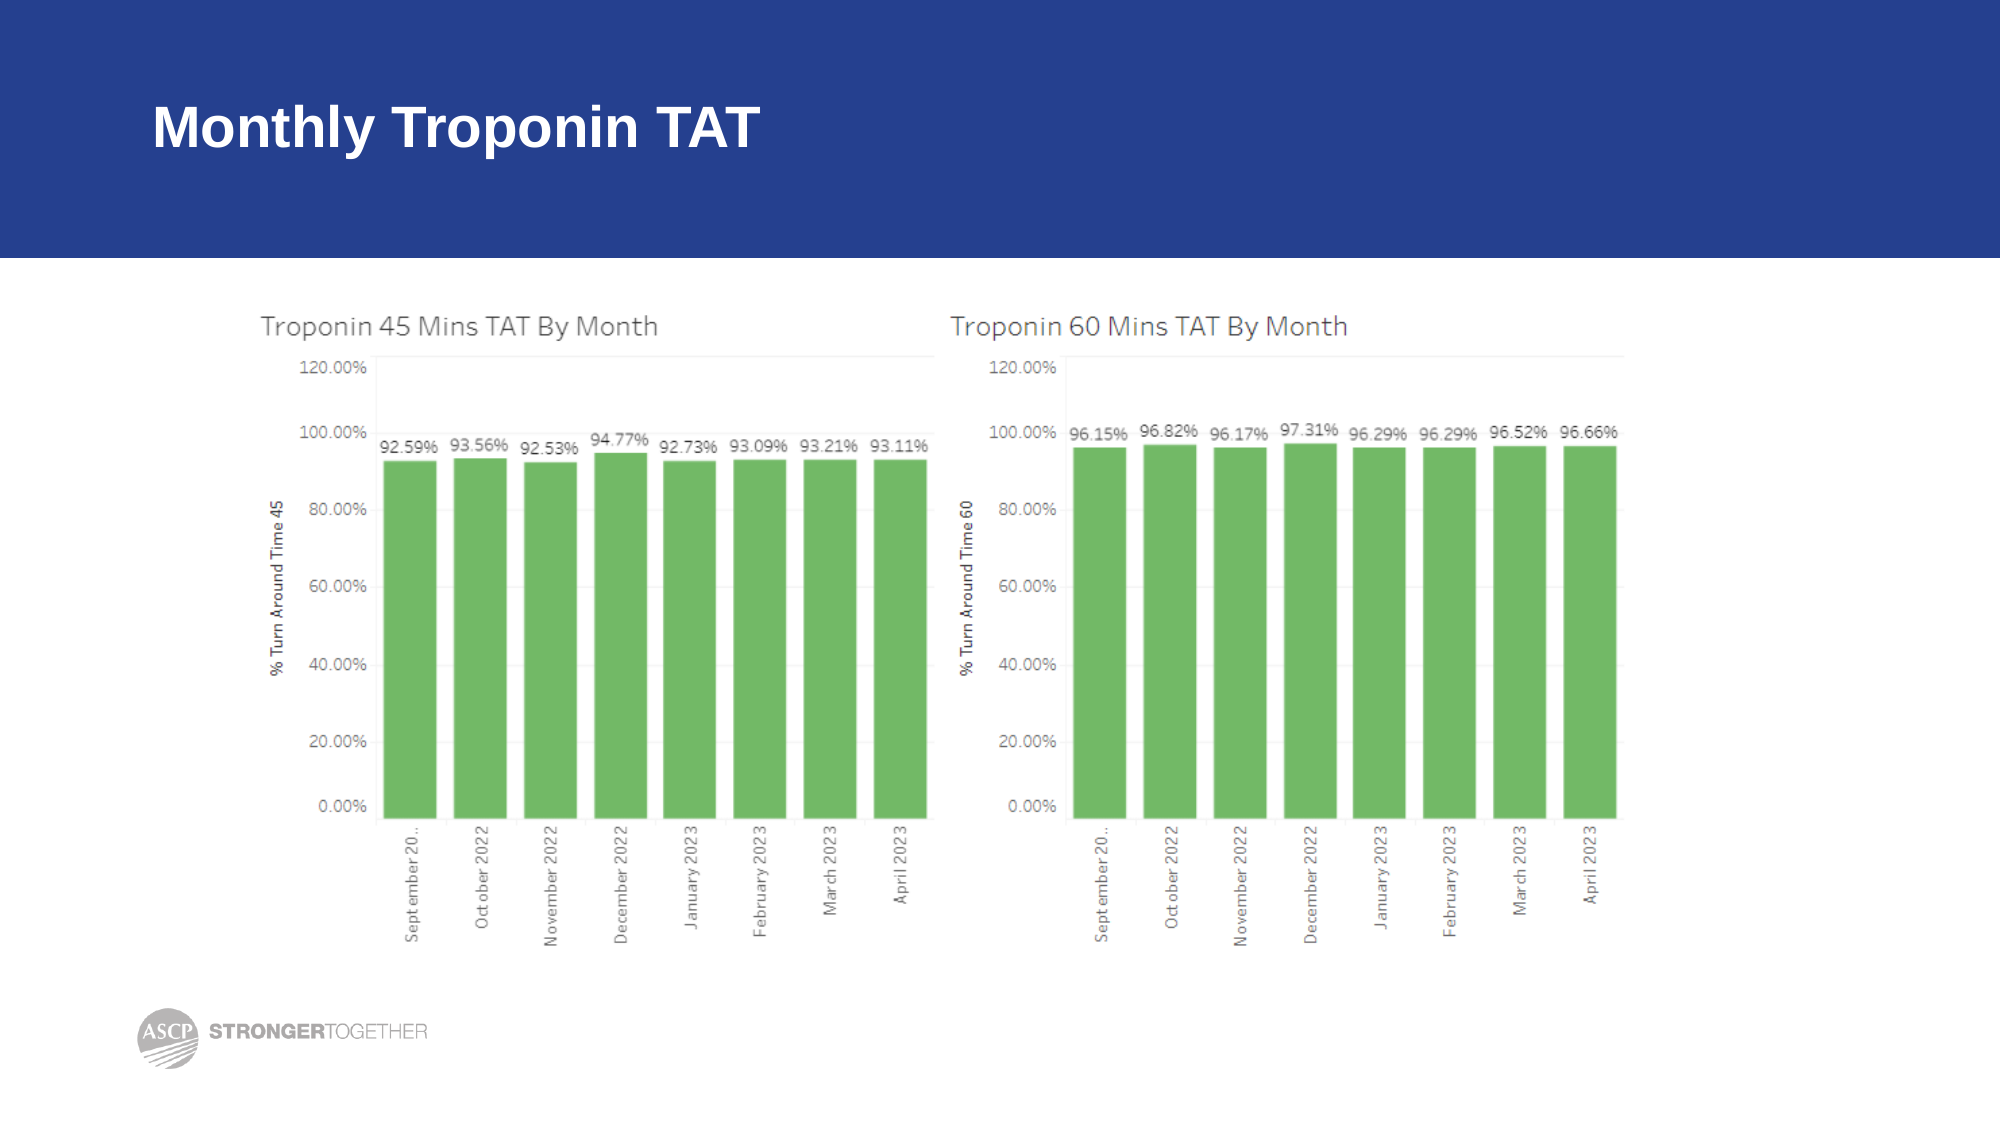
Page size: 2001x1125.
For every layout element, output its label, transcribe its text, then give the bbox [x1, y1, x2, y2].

picture [137, 1008, 427, 1069]
title Monthly Troponin TAT [137, 33, 1834, 225]
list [256, 283, 1743, 966]
